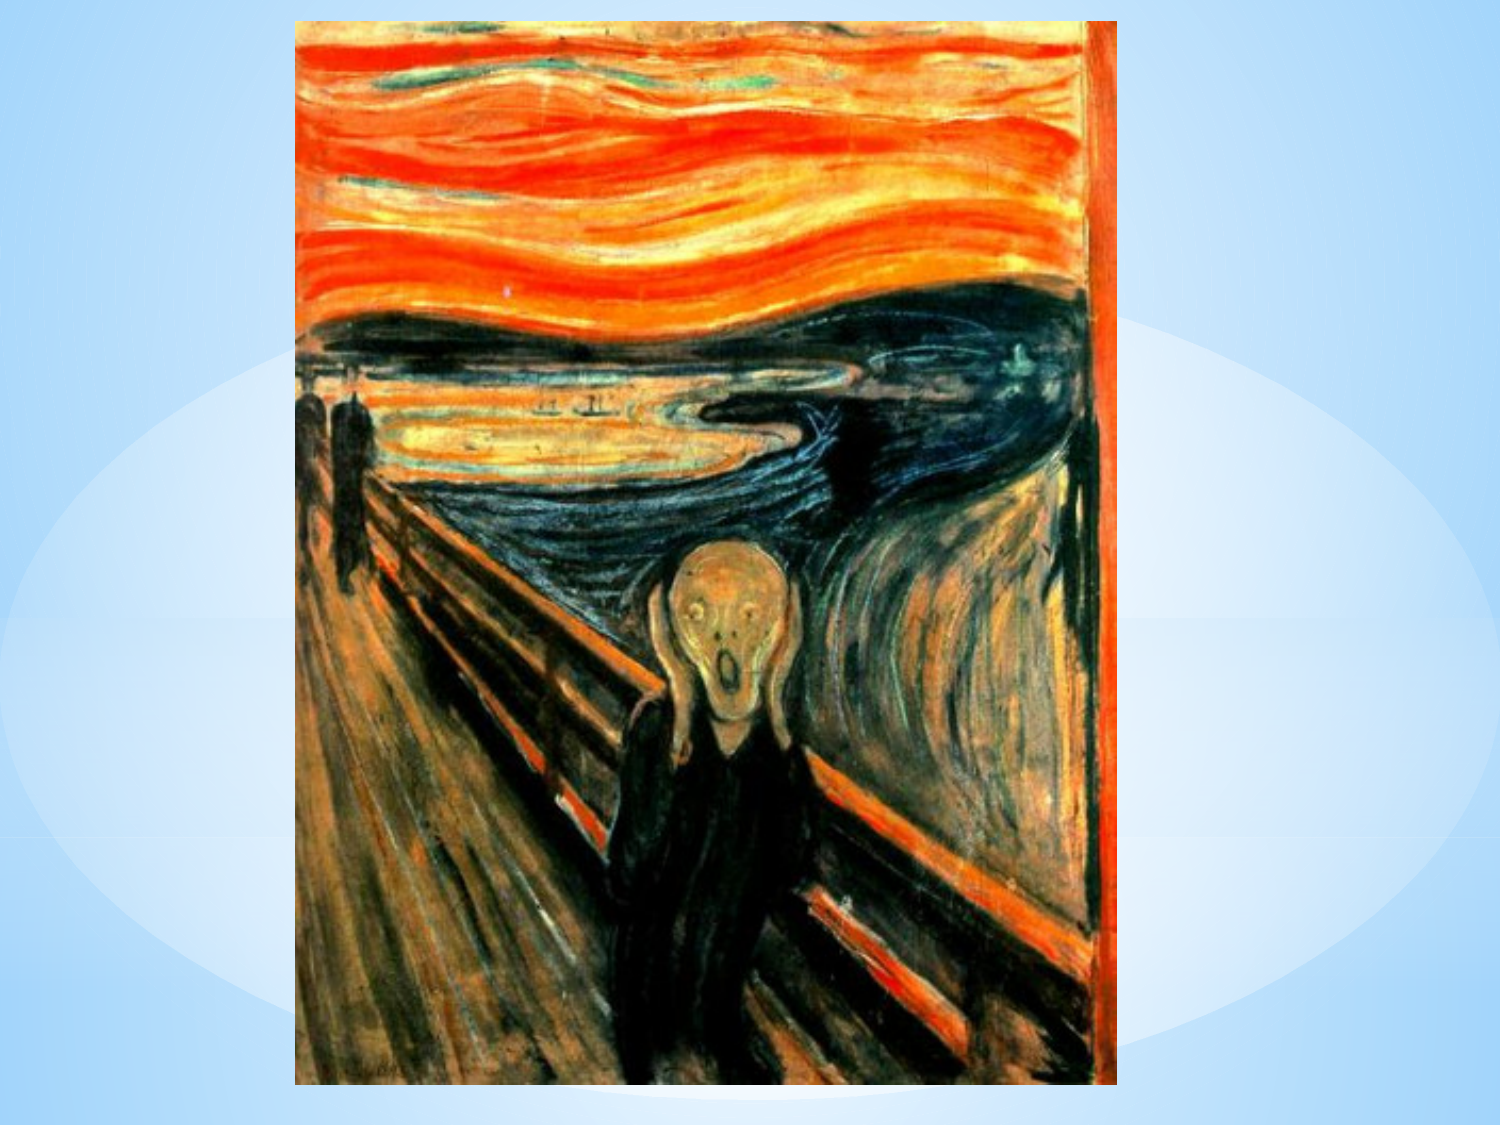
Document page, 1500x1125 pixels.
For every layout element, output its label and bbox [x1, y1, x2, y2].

picture [295, 21, 1117, 1086]
